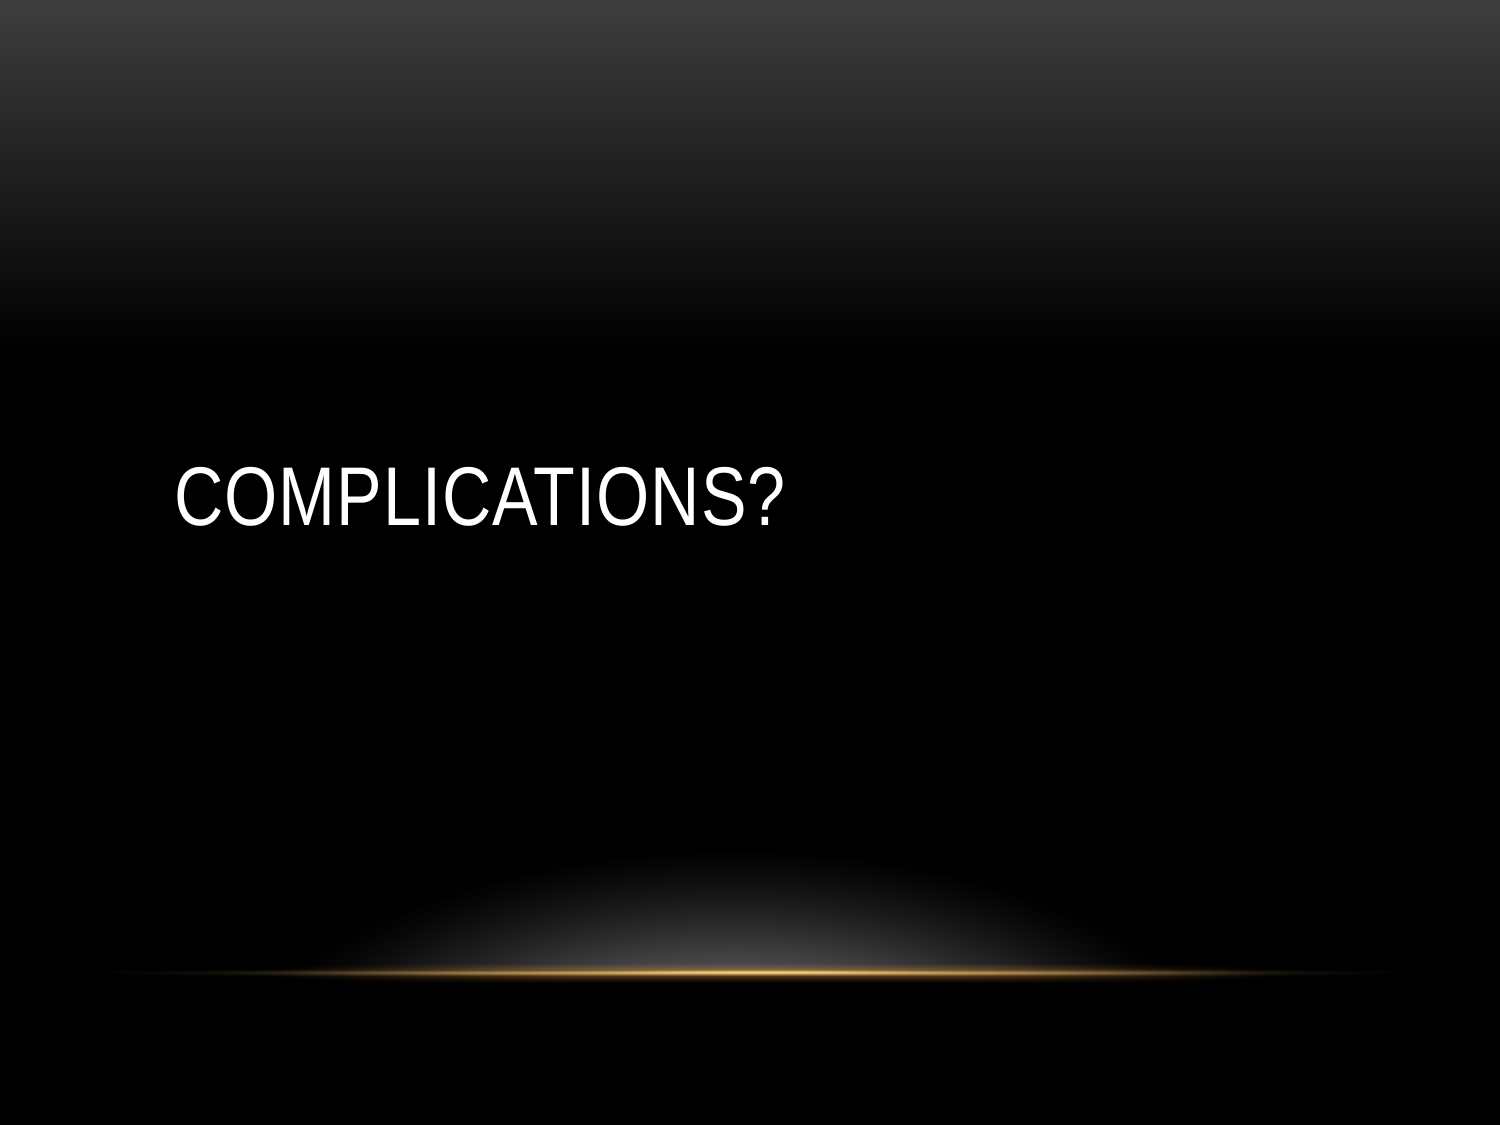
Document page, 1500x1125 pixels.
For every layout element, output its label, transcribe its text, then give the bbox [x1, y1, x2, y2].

title Complications? [159, 361, 1460, 550]
picture [0, 0, 1500, 1125]
